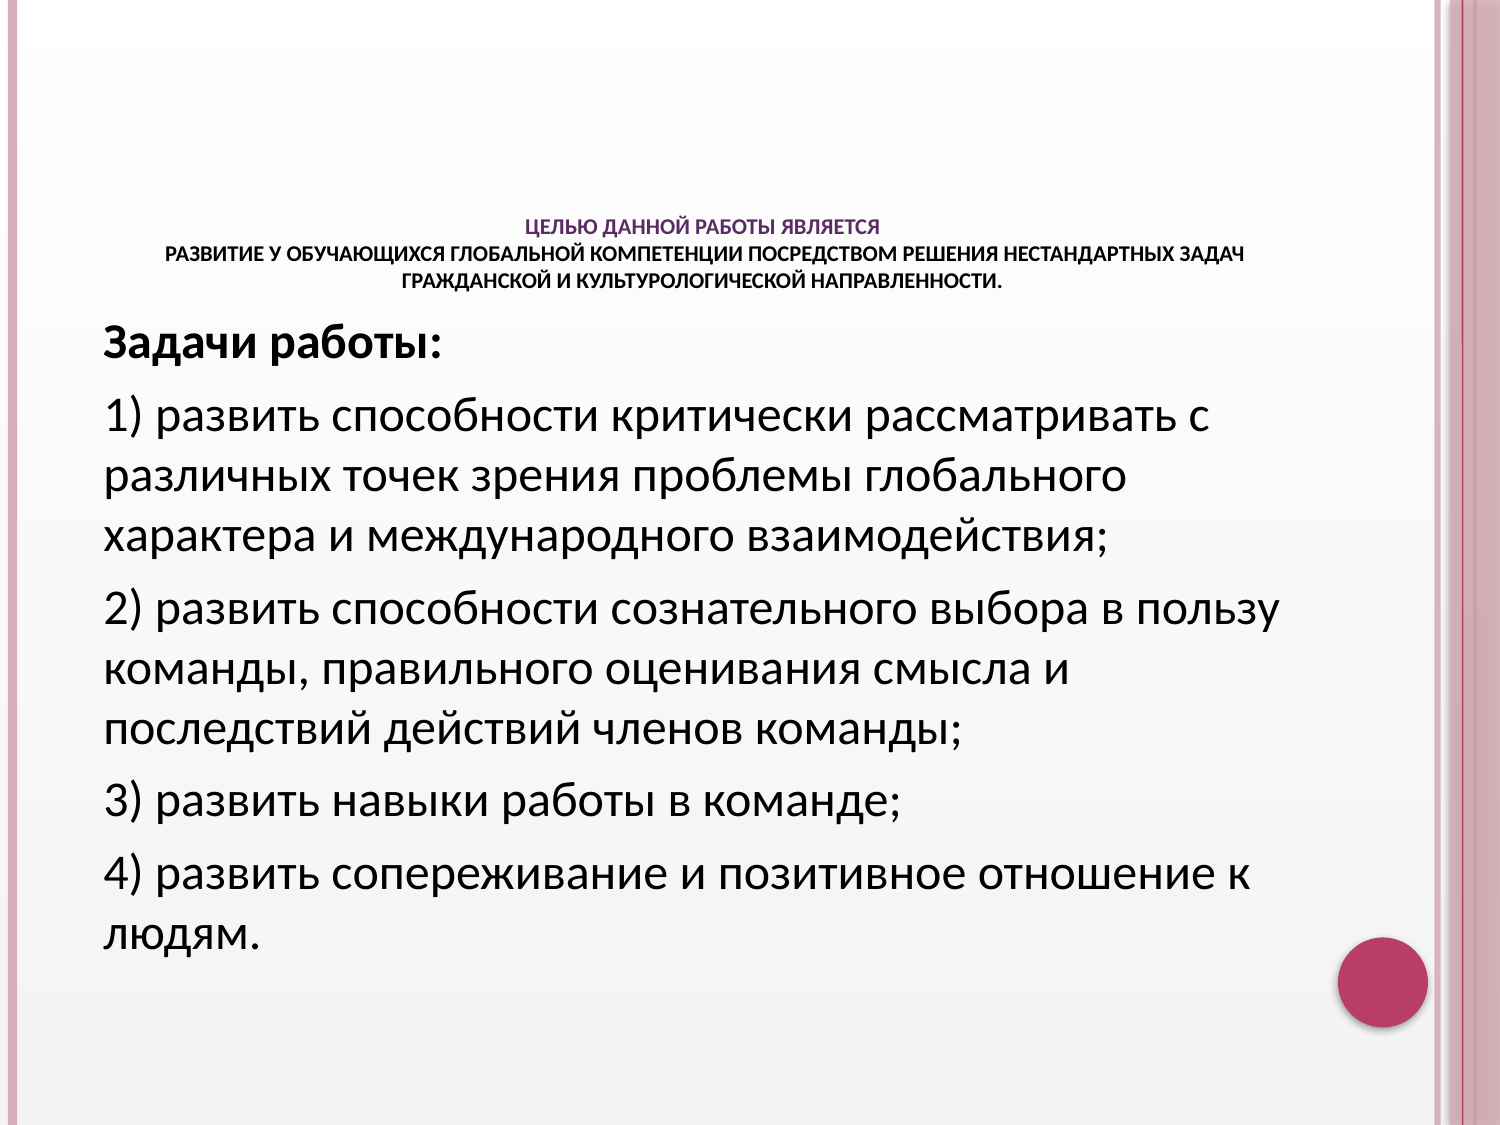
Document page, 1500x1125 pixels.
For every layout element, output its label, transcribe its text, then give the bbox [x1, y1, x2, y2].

list Задачи работы: 1) развить способности критически рассматривать с различных точек зрения проблемы глобального характера и международного взаимодействия; 2) развить способности сознательного выбора в пользу команды, правильного оценивания смысла и последствий действий членов команды; 3) развить навыки работы в команде; 4) развить сопереживание и позитивное отношение к людям. [88, 301, 1314, 1102]
title Целью данной работы является развитие у обучающихся глобальной компетенции посредством решения нестандартных задач гражданской и культурологической направленности. [76, 112, 1329, 301]
